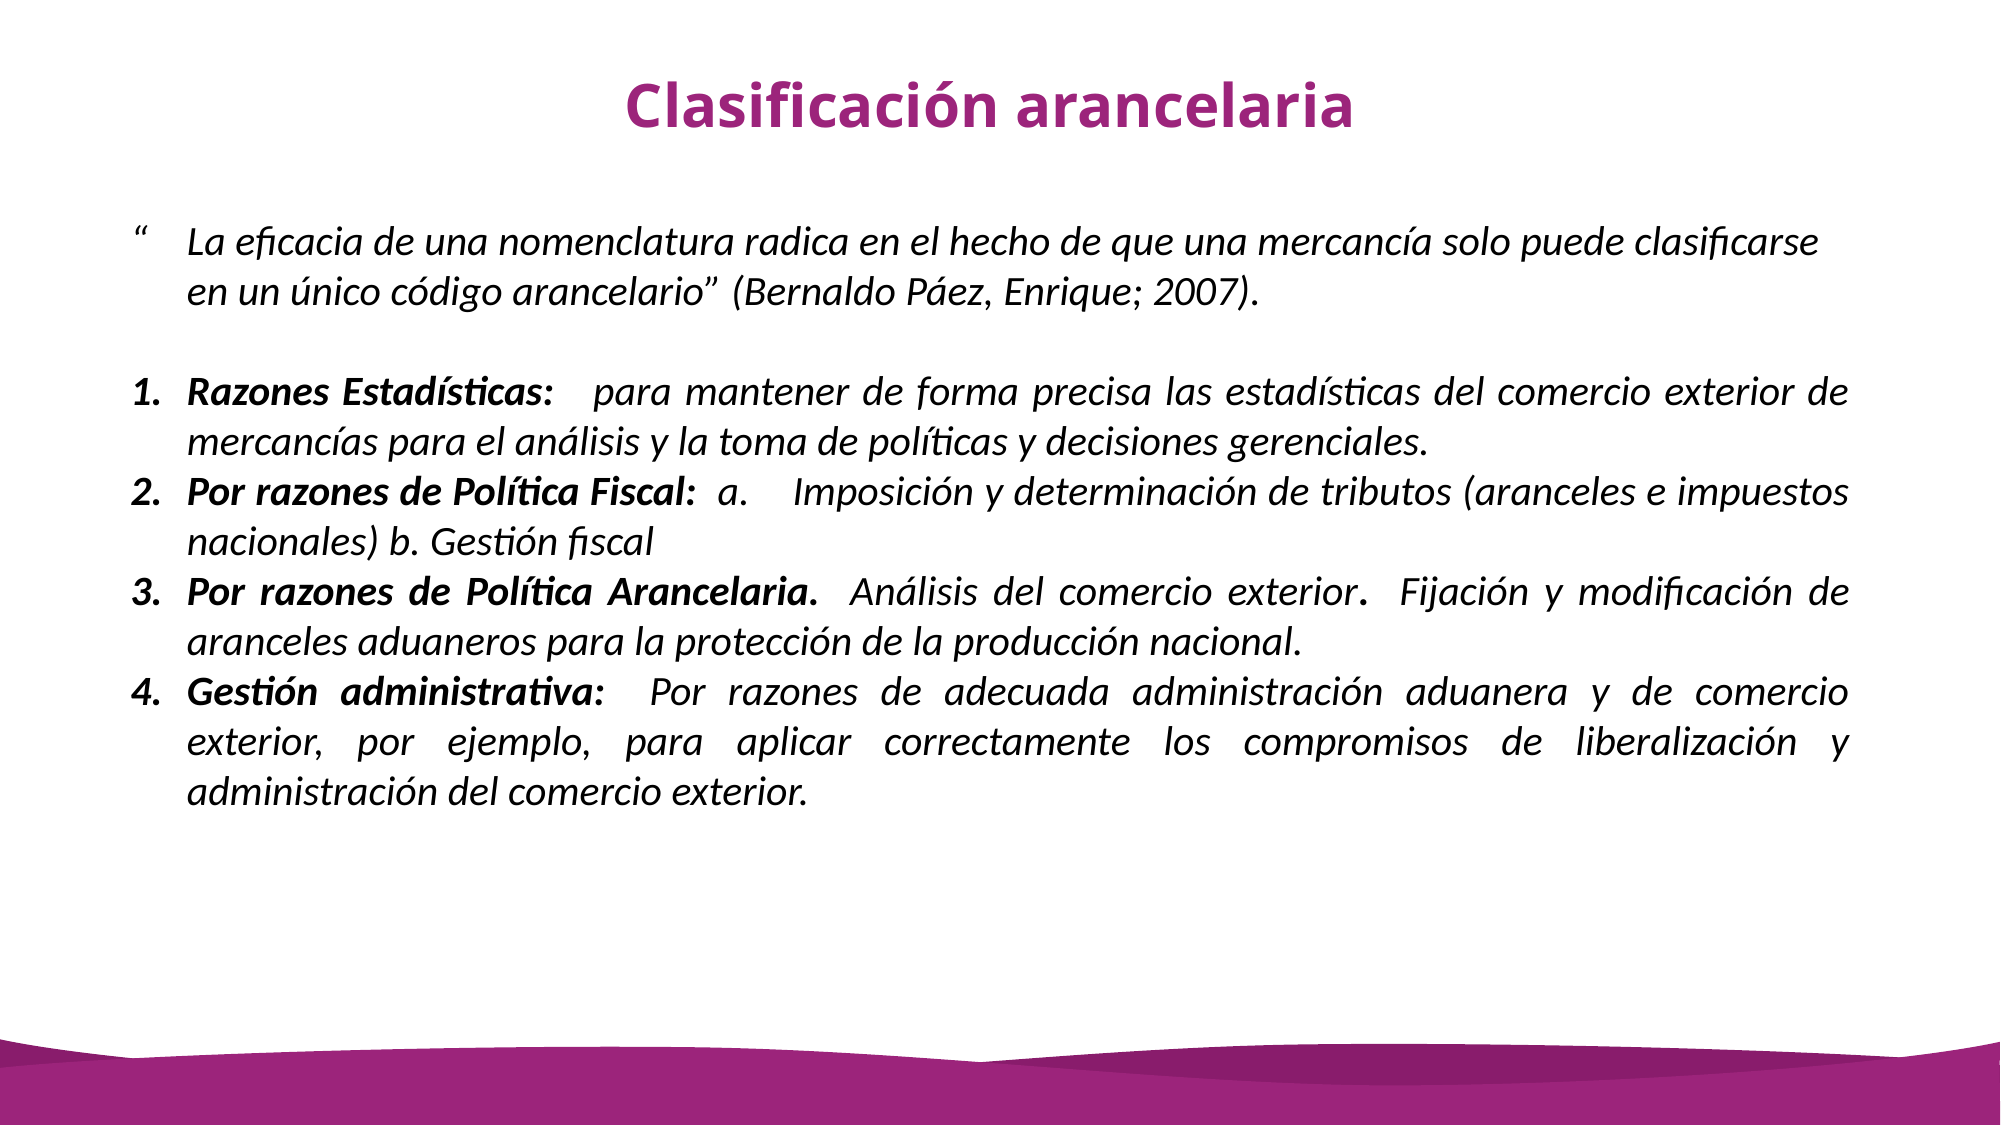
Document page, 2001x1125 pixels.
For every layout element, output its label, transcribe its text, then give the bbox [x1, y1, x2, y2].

text_box “ La eficacia de una nomenclatura radica en el hecho de que una mercancía solo puede clasificarse en un único código arancelario” (Bernaldo Páez, Enrique; 2007). Razones Estadísticas: para mantener de forma precisa las estadísticas del comercio exterior de mercancías para el análisis y la toma de políticas y decisiones gerenciales. Por razones de Política Fiscal: a. Imposición y determinación de tributos (aranceles e impuestos nacionales) b. Gestión fiscal Por razones de Política Arancelaria. Análisis del comercio exterior. Fijación y modificación de aranceles aduaneros para la protección de la producción nacional. Gestión administrativa: Por razones de adecuada administración aduanera y de comercio exterior, por ejemplo, para aplicar correctamente los compromisos de liberalización y administración del comercio exterior. [115, 206, 1866, 872]
title Clasificación arancelaria [127, 60, 1853, 206]
